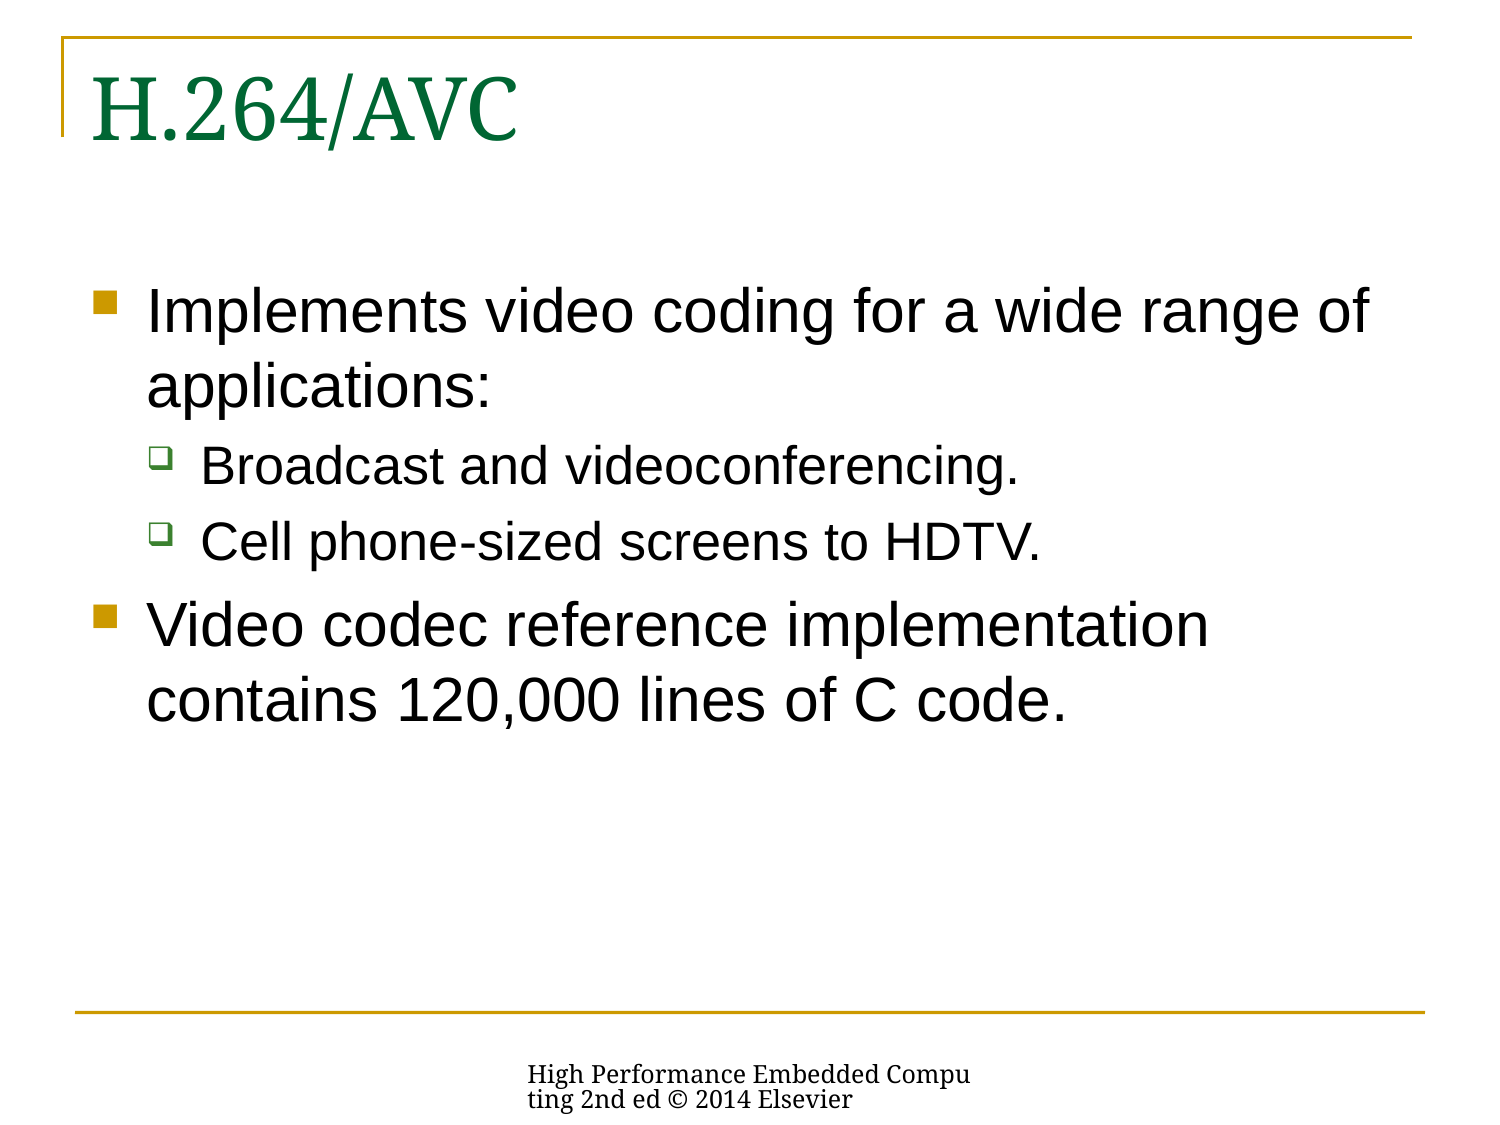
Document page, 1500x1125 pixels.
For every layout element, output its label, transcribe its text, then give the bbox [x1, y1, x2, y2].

footer High Performance Embedded Computing 2nd ed © 2014 Elsevier [512, 1025, 988, 1100]
list Implements video coding for a wide range of applications: Broadcast and videoconferencing. Cell phone-sized screens to HDTV. Video codec reference implementation contains 120,000 lines of C code. [75, 262, 1425, 1006]
title H.264/AVC [75, 45, 1425, 233]
